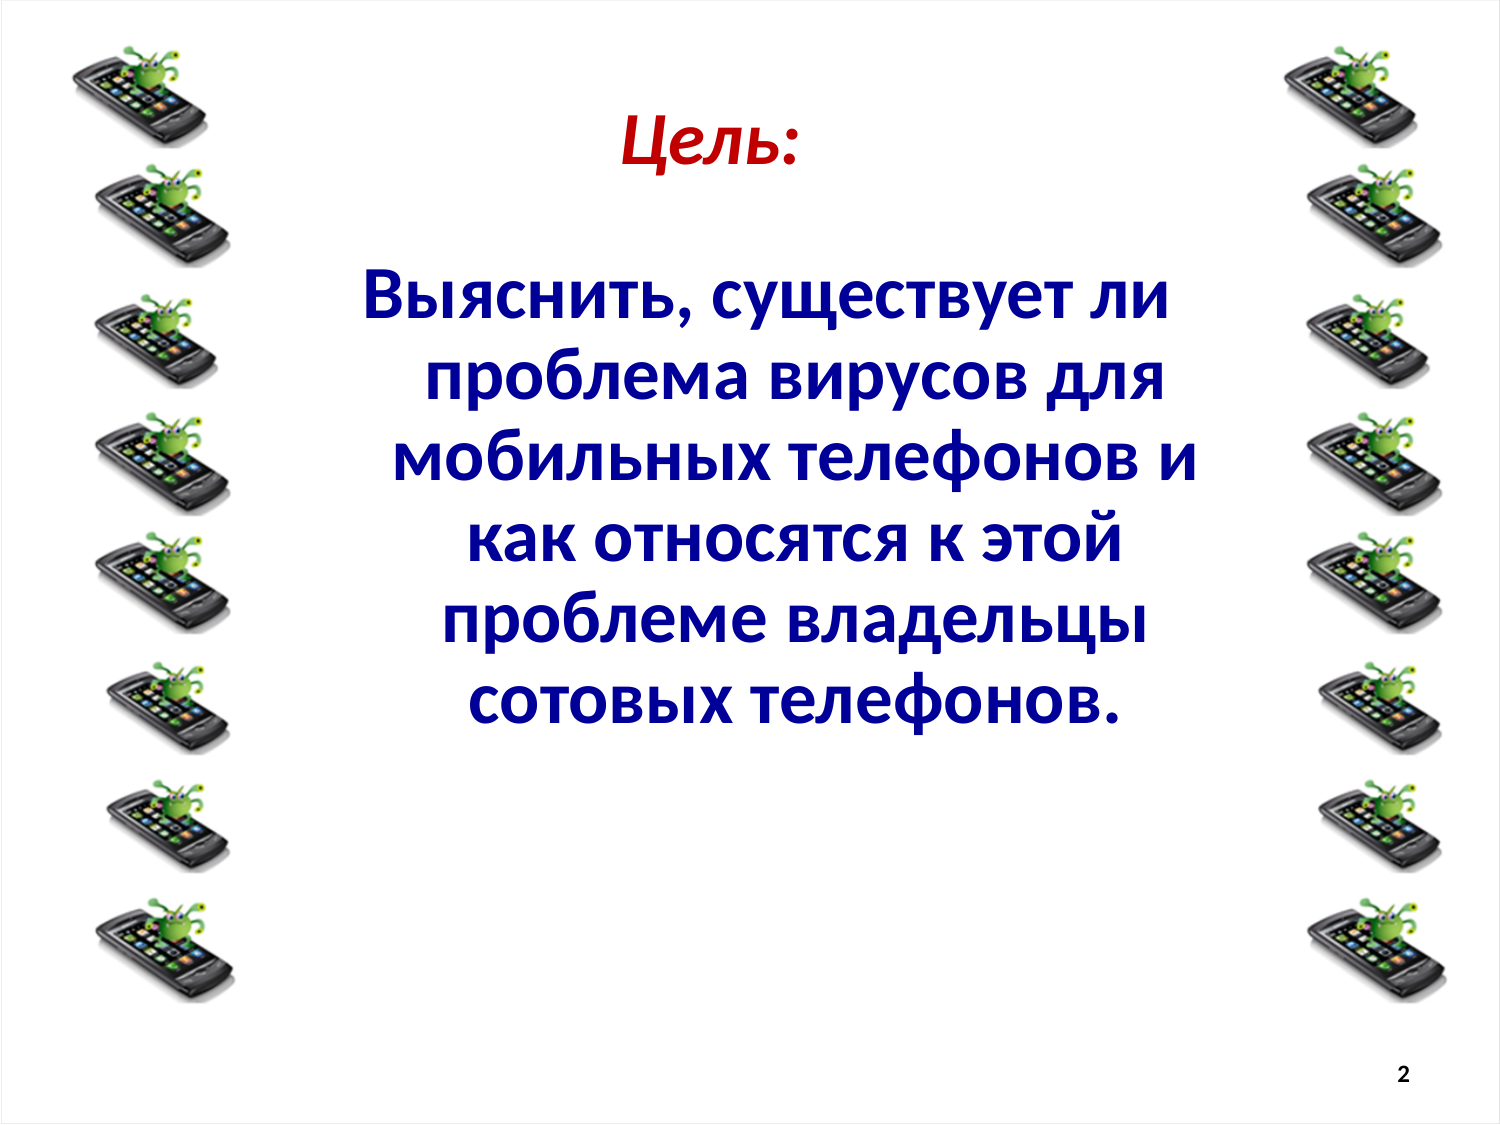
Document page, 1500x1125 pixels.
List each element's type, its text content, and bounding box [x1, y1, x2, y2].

list Выяснить, существует ли проблема вирусов для мобильных телефонов и как относятся к этой проблеме владельцы сотовых телефонов. [257, 246, 1278, 727]
picture [0, 0, 1500, 1125]
slide_number 2 [1074, 1042, 1425, 1103]
text_box Цель: [445, 81, 993, 187]
